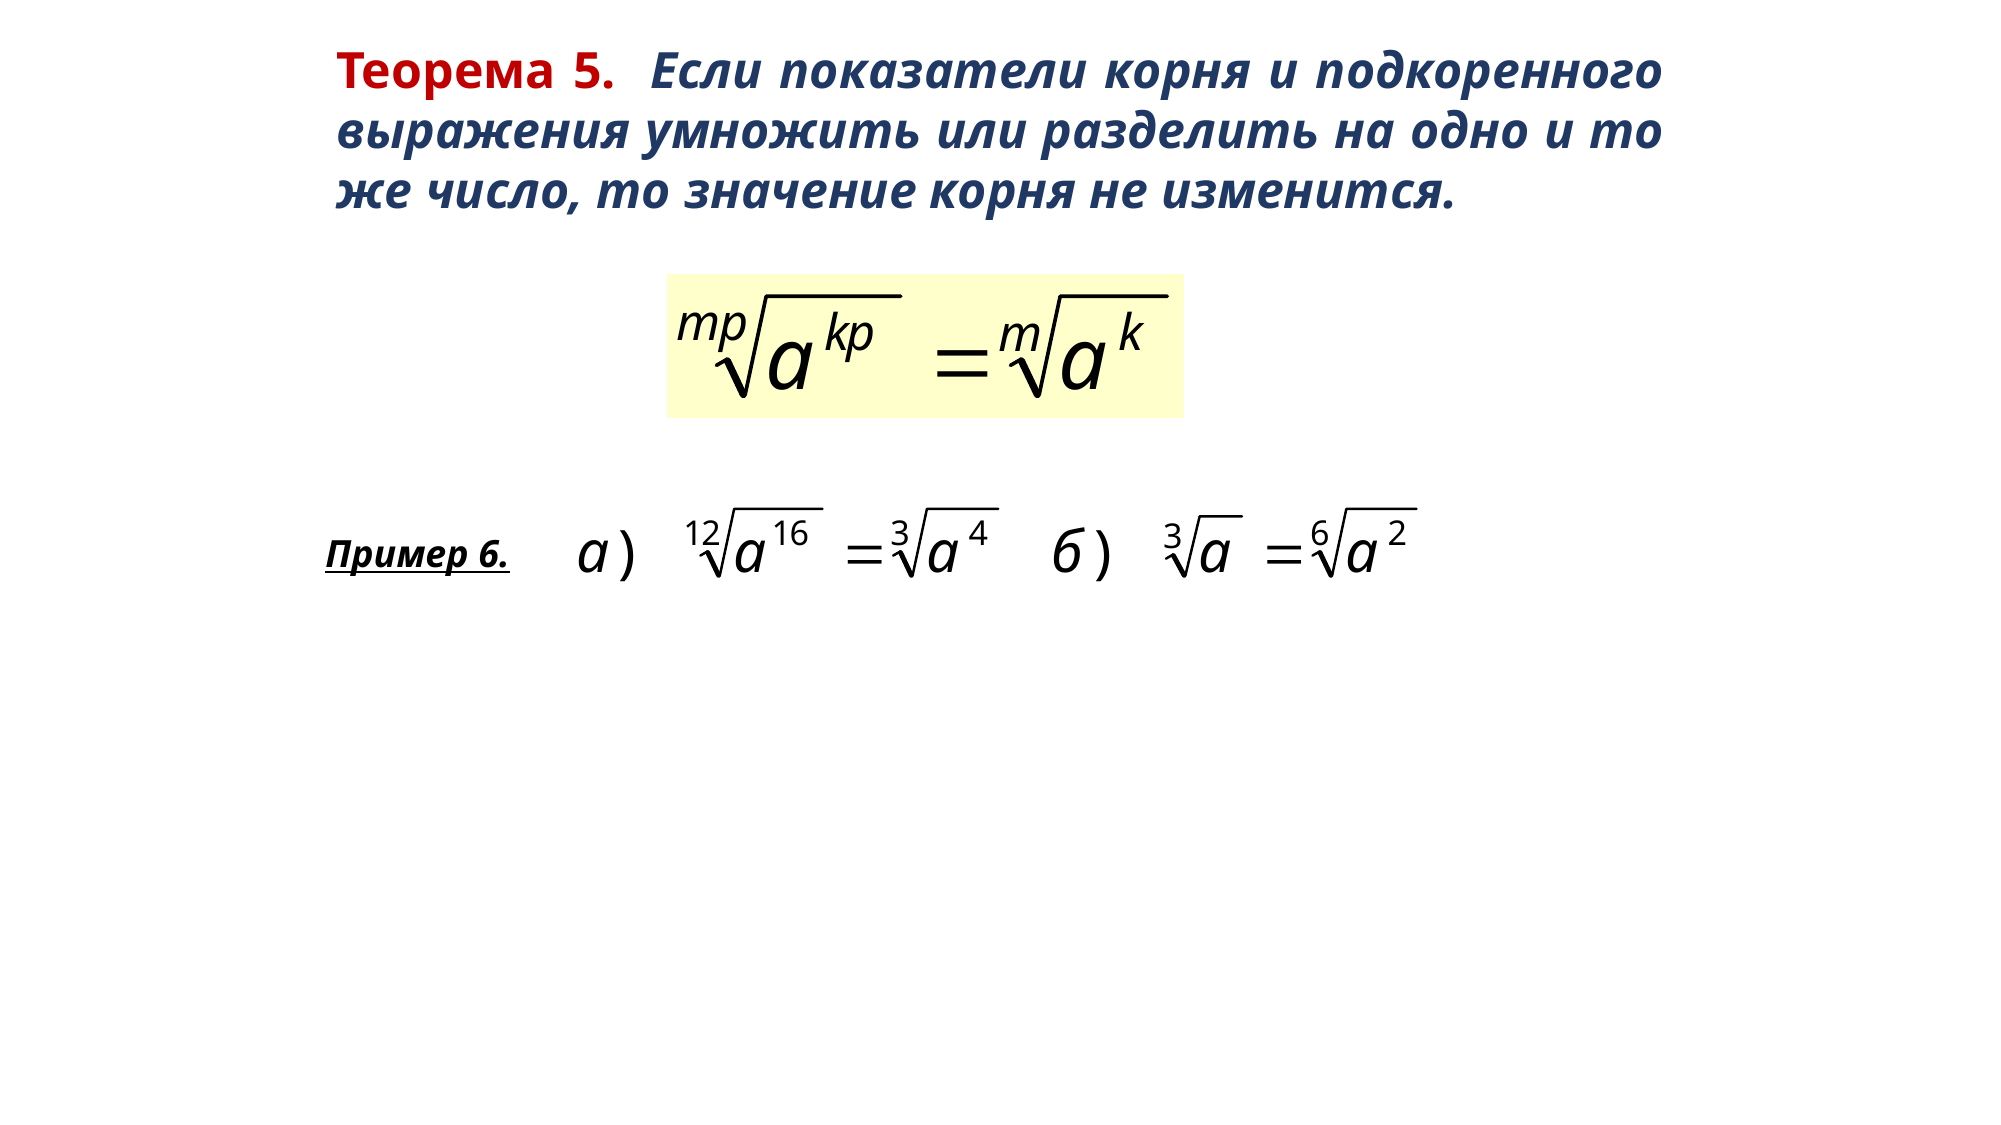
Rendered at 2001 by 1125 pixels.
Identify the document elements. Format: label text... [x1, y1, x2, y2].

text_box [666, 274, 1185, 419]
text_box Теорема 5. Если показатели корня и подкоренного выражения умножить или разделить на одно и то же число, то значение корня не изменится. [321, 31, 1680, 226]
text_box Пример 6. [310, 522, 525, 583]
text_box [572, 464, 1430, 611]
